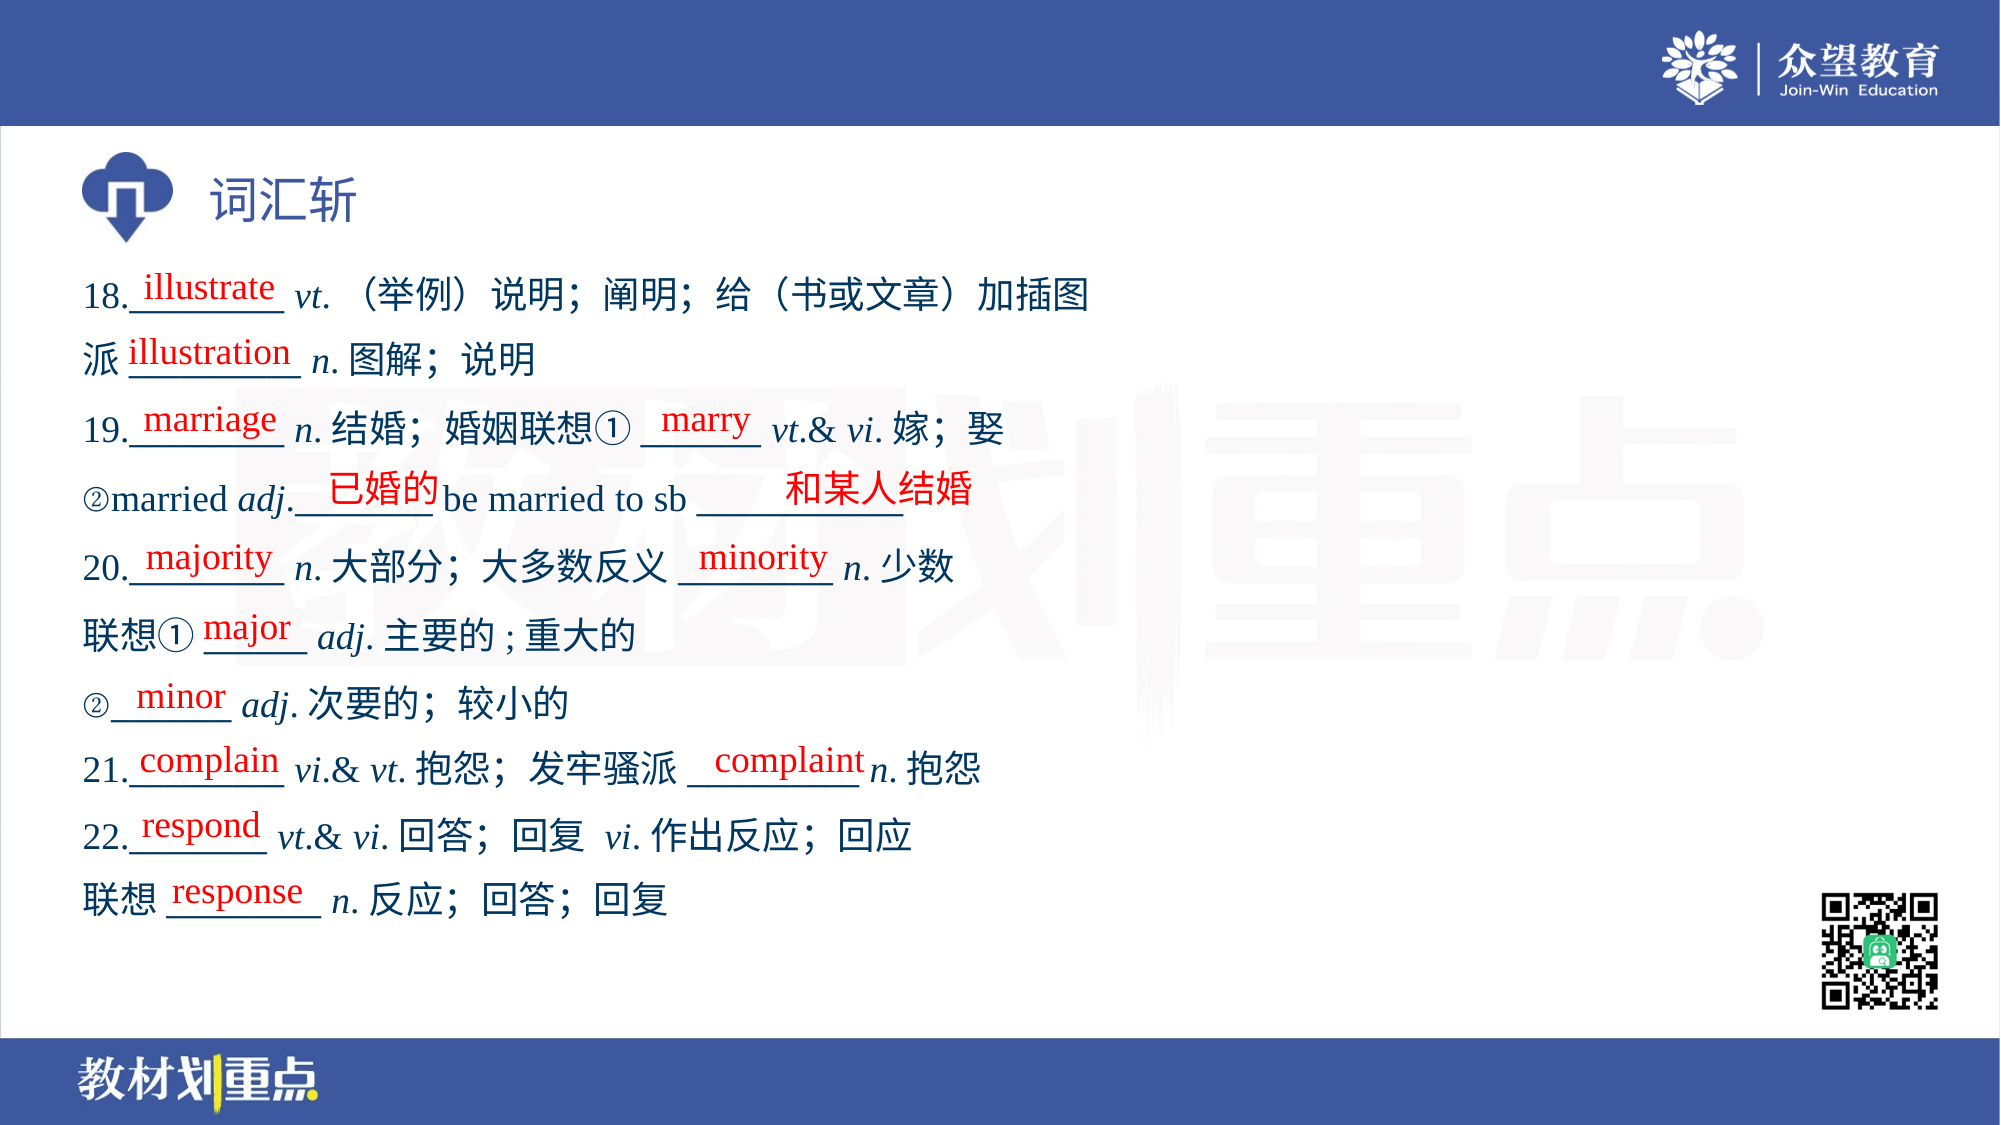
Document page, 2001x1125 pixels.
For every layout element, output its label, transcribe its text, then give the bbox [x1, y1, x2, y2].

text_box marriage [130, 374, 291, 433]
text_box illustration [114, 307, 305, 366]
text_box respond [128, 780, 275, 839]
text_box 和某人结婚 [771, 445, 987, 504]
text_box majority [132, 512, 287, 571]
text_box major [189, 582, 305, 641]
text_box complain [126, 714, 294, 773]
text_box marry [647, 374, 765, 433]
text_box 18._________ vt.（举例）说明；阐明；给（书或文章）加插图 派__________ n.图解；说明 [82, 247, 1817, 374]
text_box 已婚的 [313, 445, 454, 504]
text_box illustrate [130, 242, 289, 301]
text_box complaint [701, 714, 879, 773]
text_box minority [685, 512, 842, 571]
text_box response [158, 846, 317, 905]
picture [0, 0, 2000, 1125]
text_box minor [122, 651, 240, 710]
text_box 19._________ n.结婚；婚姻联想①_______ vt.& vi.嫁；娶 ②married adj.________ be married to sb ____________ 20._________ n.大部分；大多数反义_________ n.少数 联想①______ adj.主要的;重大的 ②_______ adj.次要的；较小的 21._________ vi.& vt.抱怨；发牢骚派__________ n.抱怨 [82, 381, 1817, 784]
text_box 22.________ vt.& vi.回答；回复 vi.作出反应；回应 联想_________ n.反应；回答；回复 [82, 787, 1817, 915]
